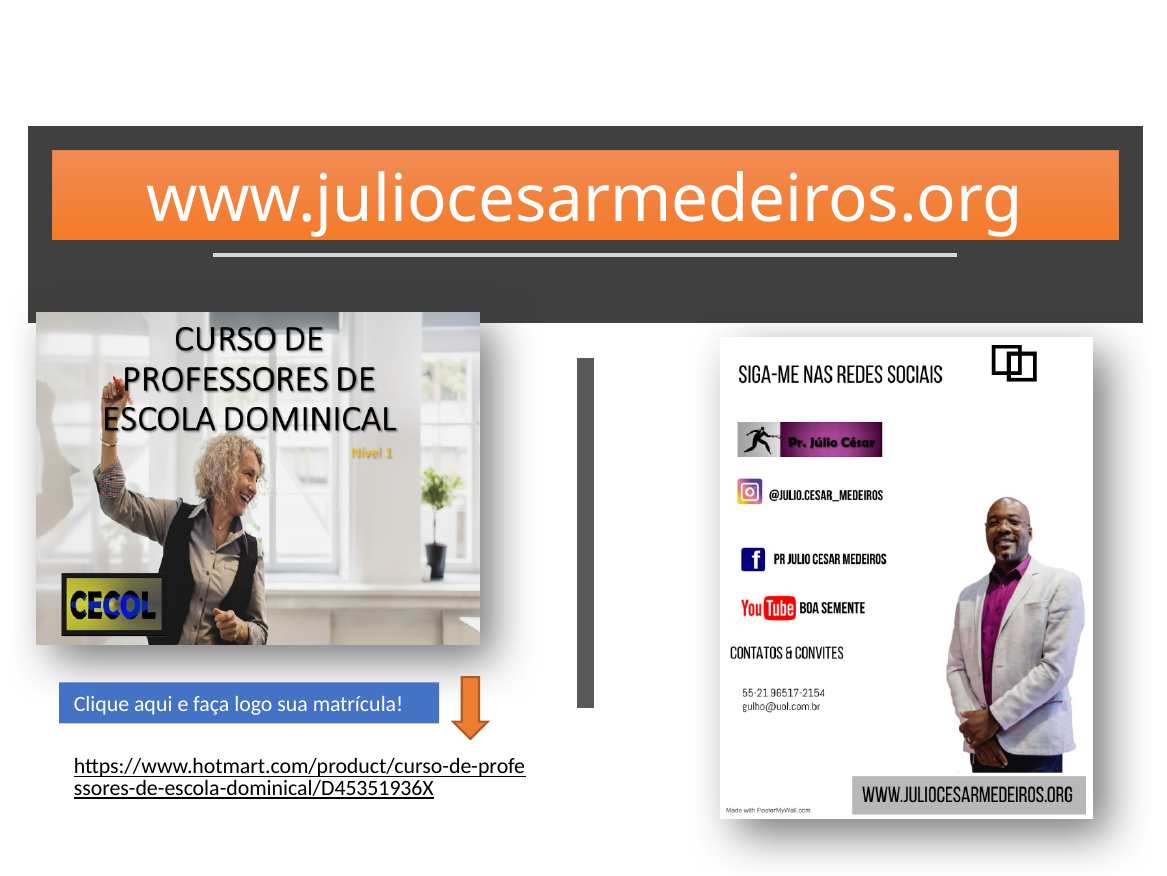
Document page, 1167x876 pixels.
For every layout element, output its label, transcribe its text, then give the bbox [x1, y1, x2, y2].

picture [36, 312, 480, 645]
text_box Clique aqui e faça logo sua matrícula! [59, 682, 440, 724]
text_box www.juliocesarmedeiros.org [52, 150, 1119, 240]
text_box [37, 135, 1134, 314]
text_box [450, 676, 491, 741]
picture [720, 337, 1093, 819]
text_box https://www.hotmart.com/product/curso-de-professores-de-escola-dominical/D45351936X [59, 744, 546, 812]
